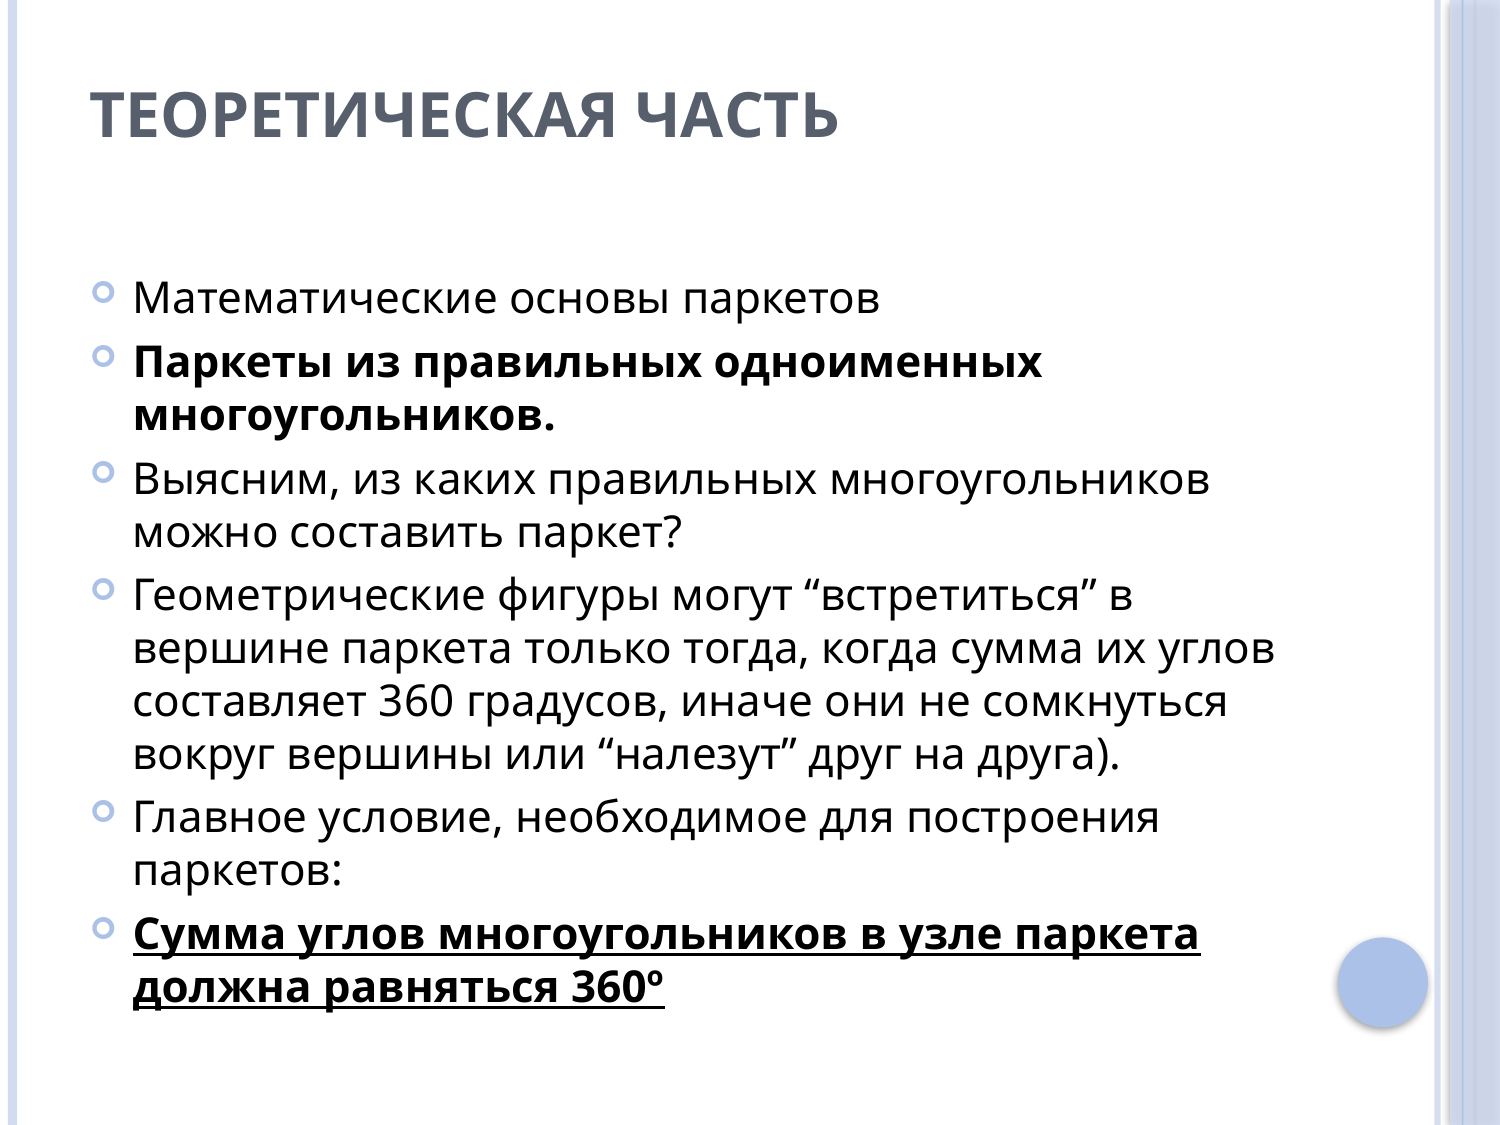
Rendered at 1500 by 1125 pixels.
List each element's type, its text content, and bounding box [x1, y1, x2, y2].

list Математические основы паркетов Паркеты из правильных одноименных многоугольников. Выясним, из каких правильных многоугольников можно составить паркет? Геометрические фигуры могут “встретиться” в вершине паркета только тогда, когда сумма их углов составляет 360 градусов, иначе они не сомкнуться вокруг вершины или “налезут” друг на друга). Главное условие, необходимое для построения паркетов: Сумма углов многоугольников в узле паркета должна равняться 360º [75, 262, 1300, 1062]
title ТЕОРЕТИЧЕСКАЯ ЧАСТЬ [75, 45, 1300, 233]
